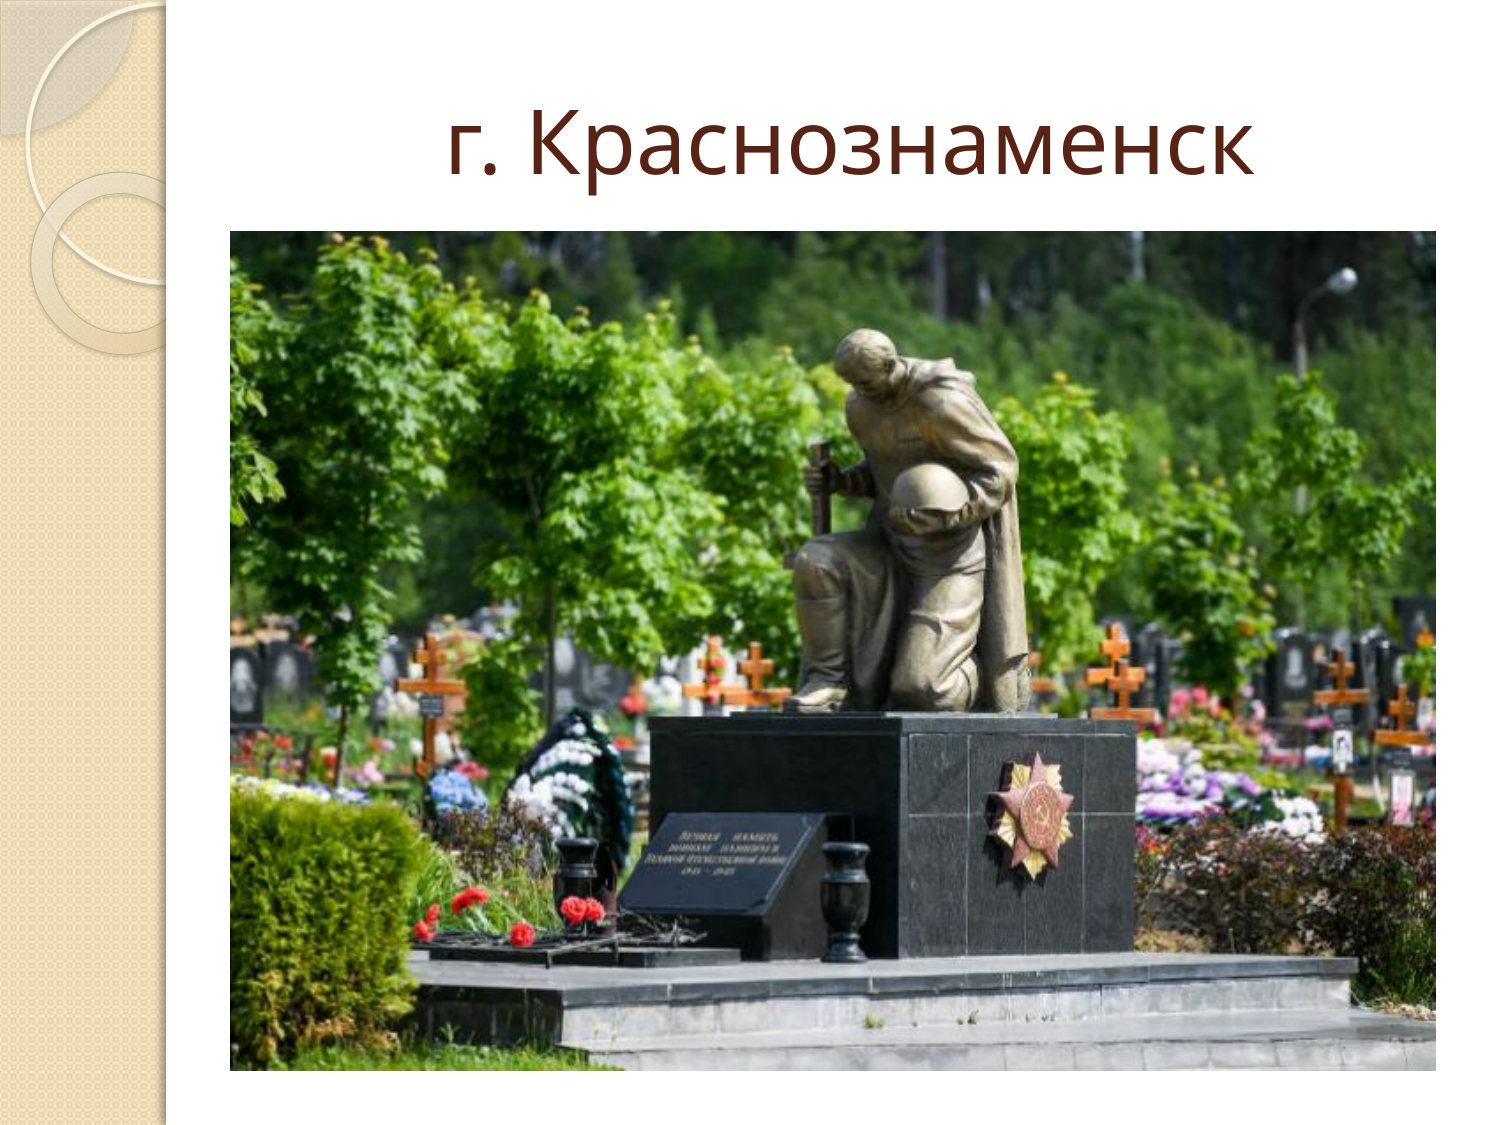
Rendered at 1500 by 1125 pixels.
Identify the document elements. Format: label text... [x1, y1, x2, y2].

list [229, 231, 1436, 1071]
title г. Краснознаменск [235, 45, 1466, 233]
